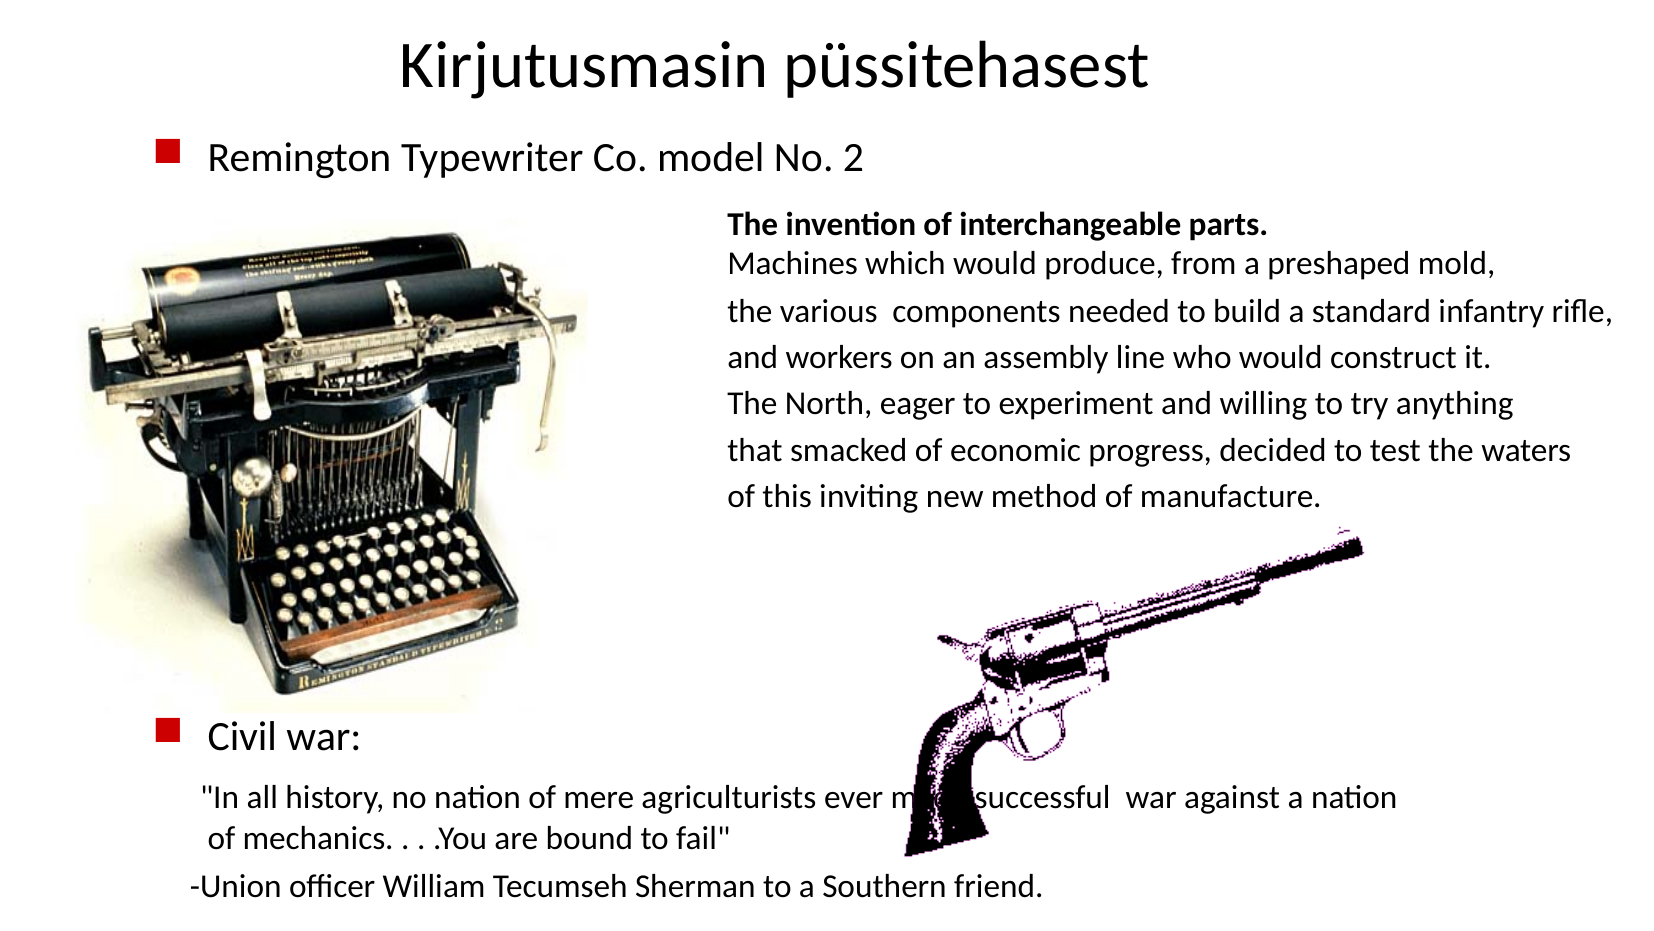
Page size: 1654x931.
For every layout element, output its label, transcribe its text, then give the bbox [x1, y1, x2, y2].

picture [74, 219, 588, 713]
list Remington Typewriter Co. model No. 2 Civil war: "In all history, no nation of mere agriculturists ever made successful war against a nation of mechanics. . . .You are bound to fail" -Union officer William Tecumseh Sherman to a Southern friend. [137, 125, 1425, 931]
title Kirjutusmasin püssitehasest [137, 0, 1413, 100]
picture [899, 524, 1369, 863]
text_box The invention of interchangeable parts. Machines which would produce, from a preshaped mold, the various components needed to build a standard infantry rifle, and workers on an assembly line who would construct it. The North, eager to experiment and willing to try anything that smacked of economic progress, decided to test the waters of this inviting new method of manufacture. [712, 197, 1575, 525]
